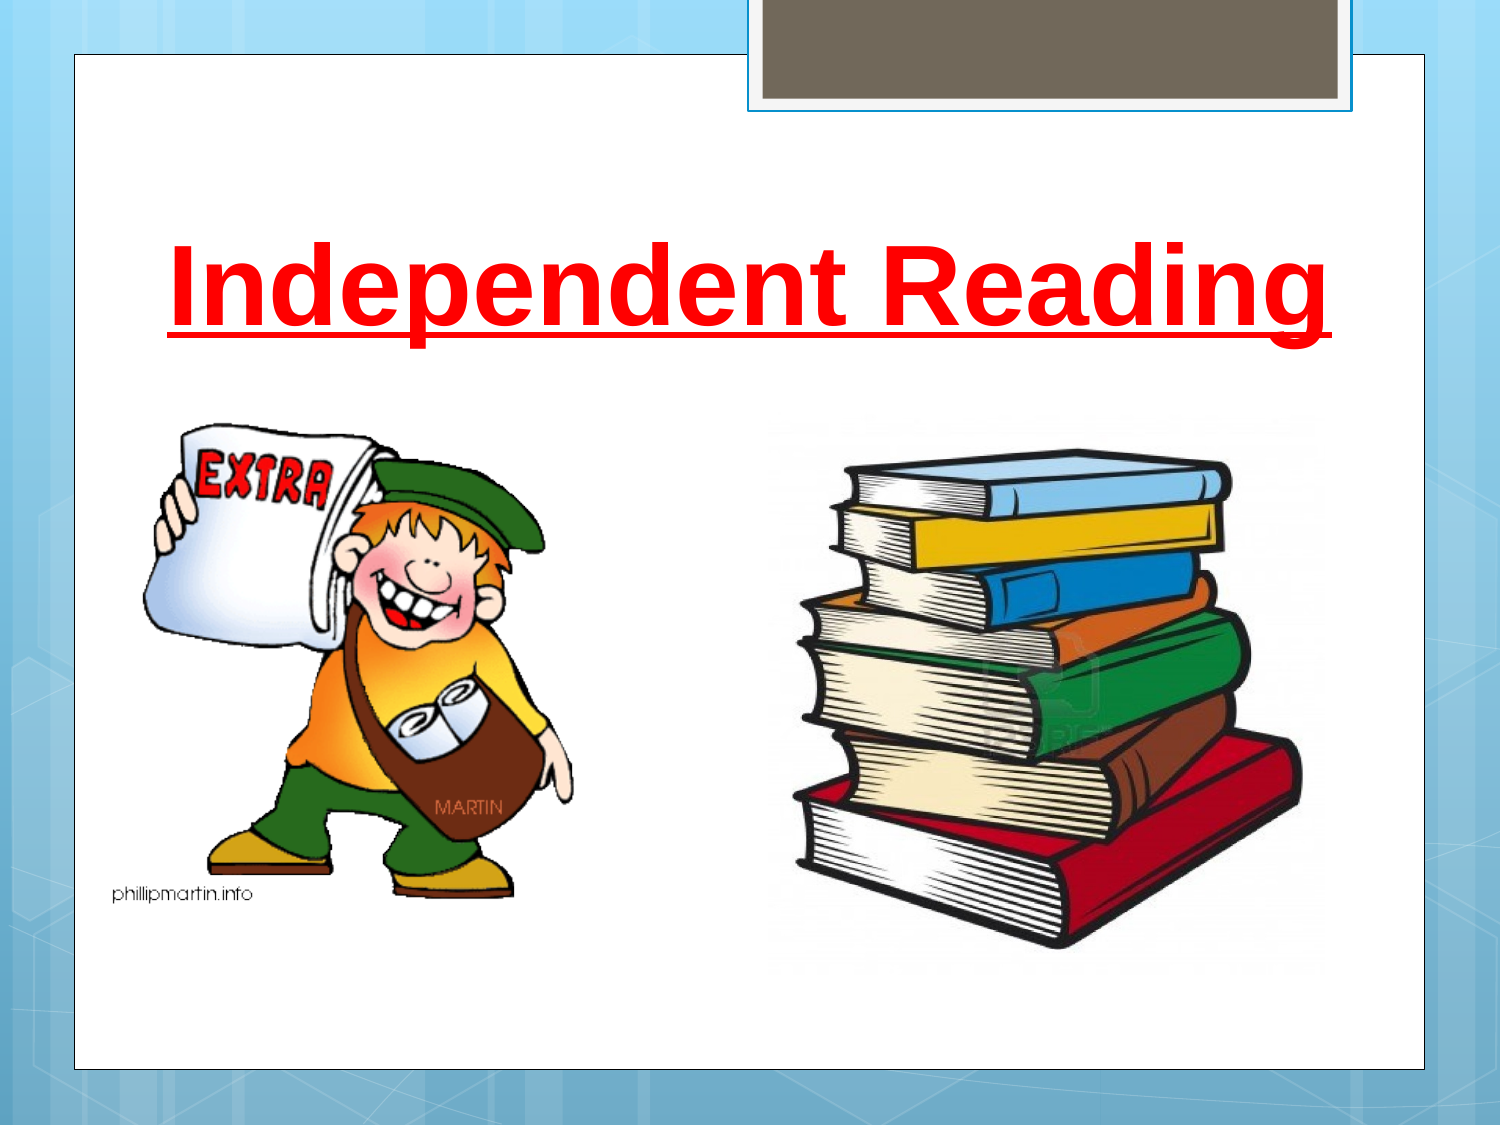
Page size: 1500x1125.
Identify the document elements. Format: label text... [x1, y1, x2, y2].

title Independent Reading [99, 168, 1400, 357]
picture [768, 412, 1326, 976]
picture [99, 412, 593, 910]
